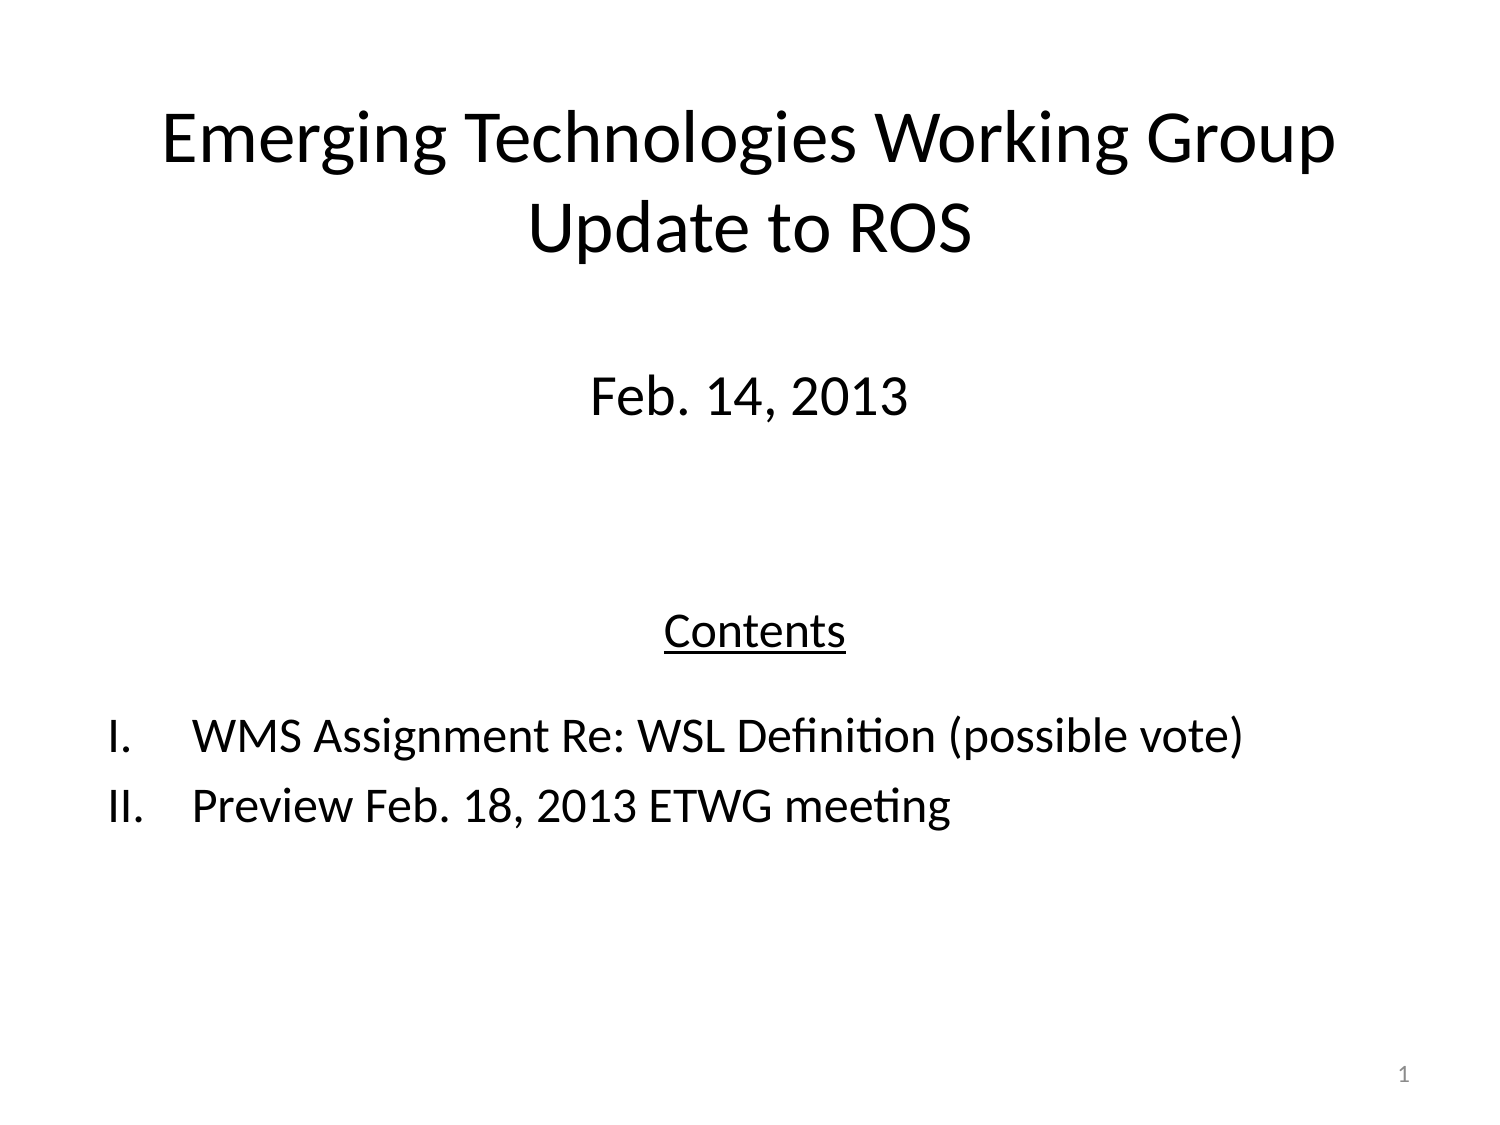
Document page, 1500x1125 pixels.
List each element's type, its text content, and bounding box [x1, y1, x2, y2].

text_box Contents WMS Assignment Re: WSL Definition (possible vote) Preview Feb. 18, 2013 ETWG meeting [92, 590, 1418, 990]
subtitle Feb. 14, 2013 [225, 350, 1275, 488]
slide_number 1 [1074, 1042, 1425, 1103]
title Emerging Technologies Working Group Update to ROS [112, 27, 1388, 328]
